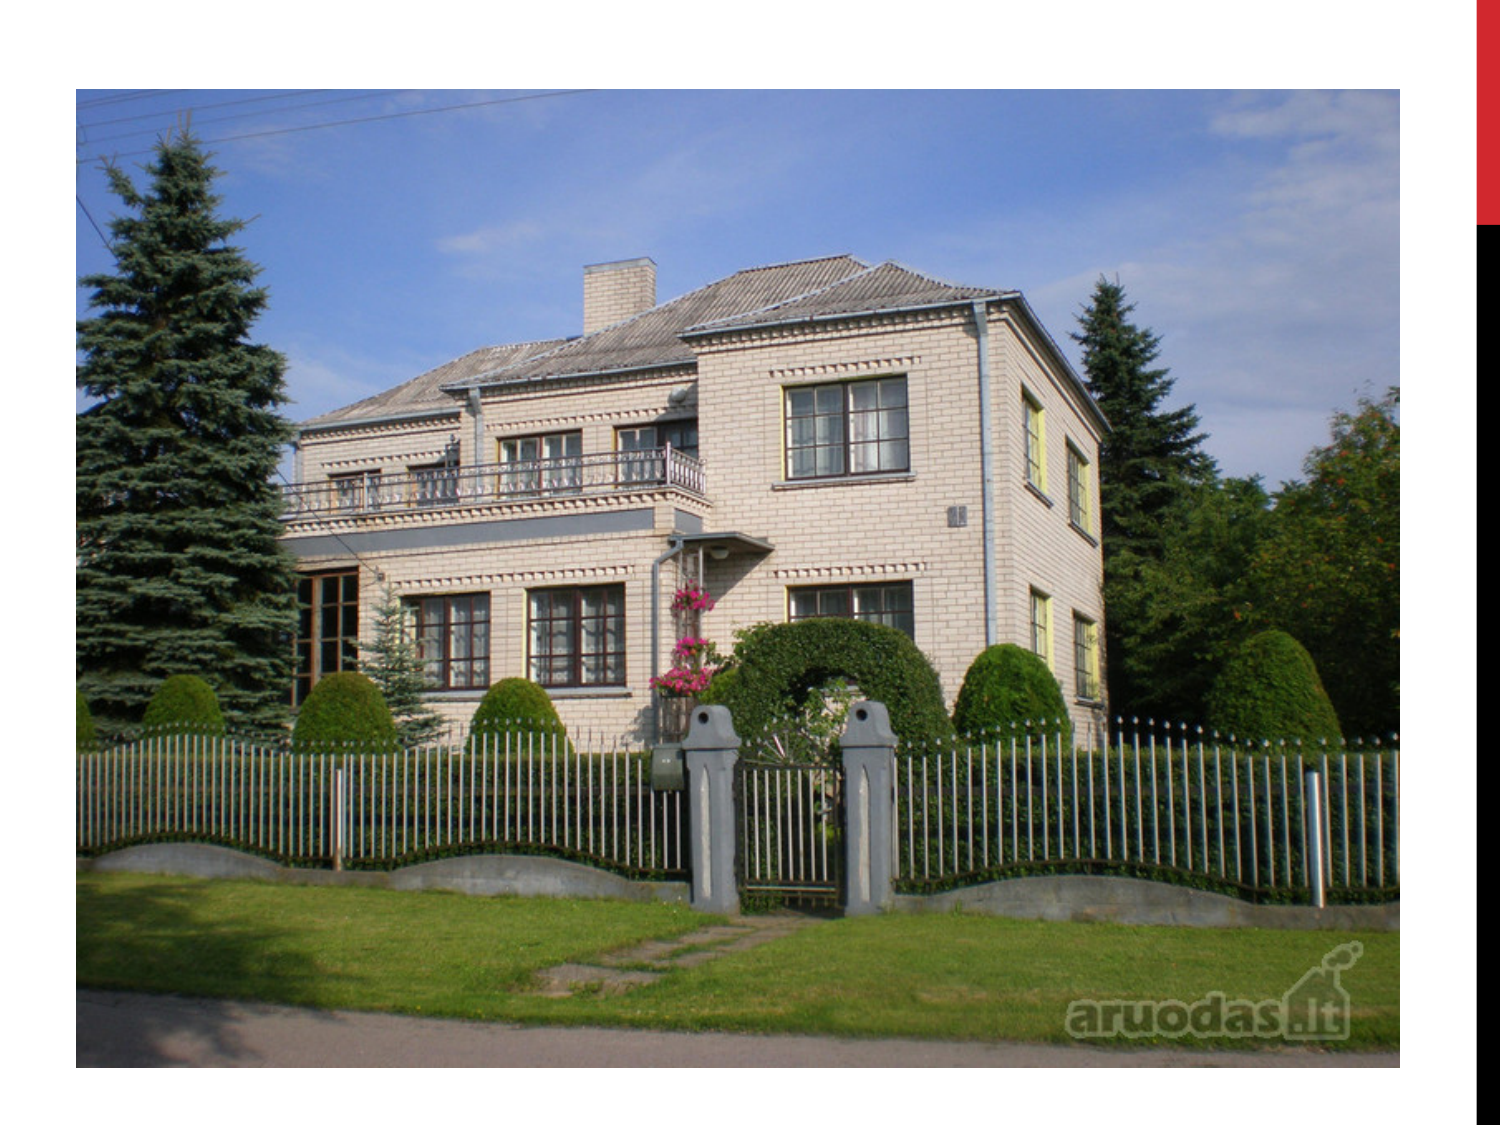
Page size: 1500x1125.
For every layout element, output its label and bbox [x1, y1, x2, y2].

picture [76, 89, 1401, 1069]
